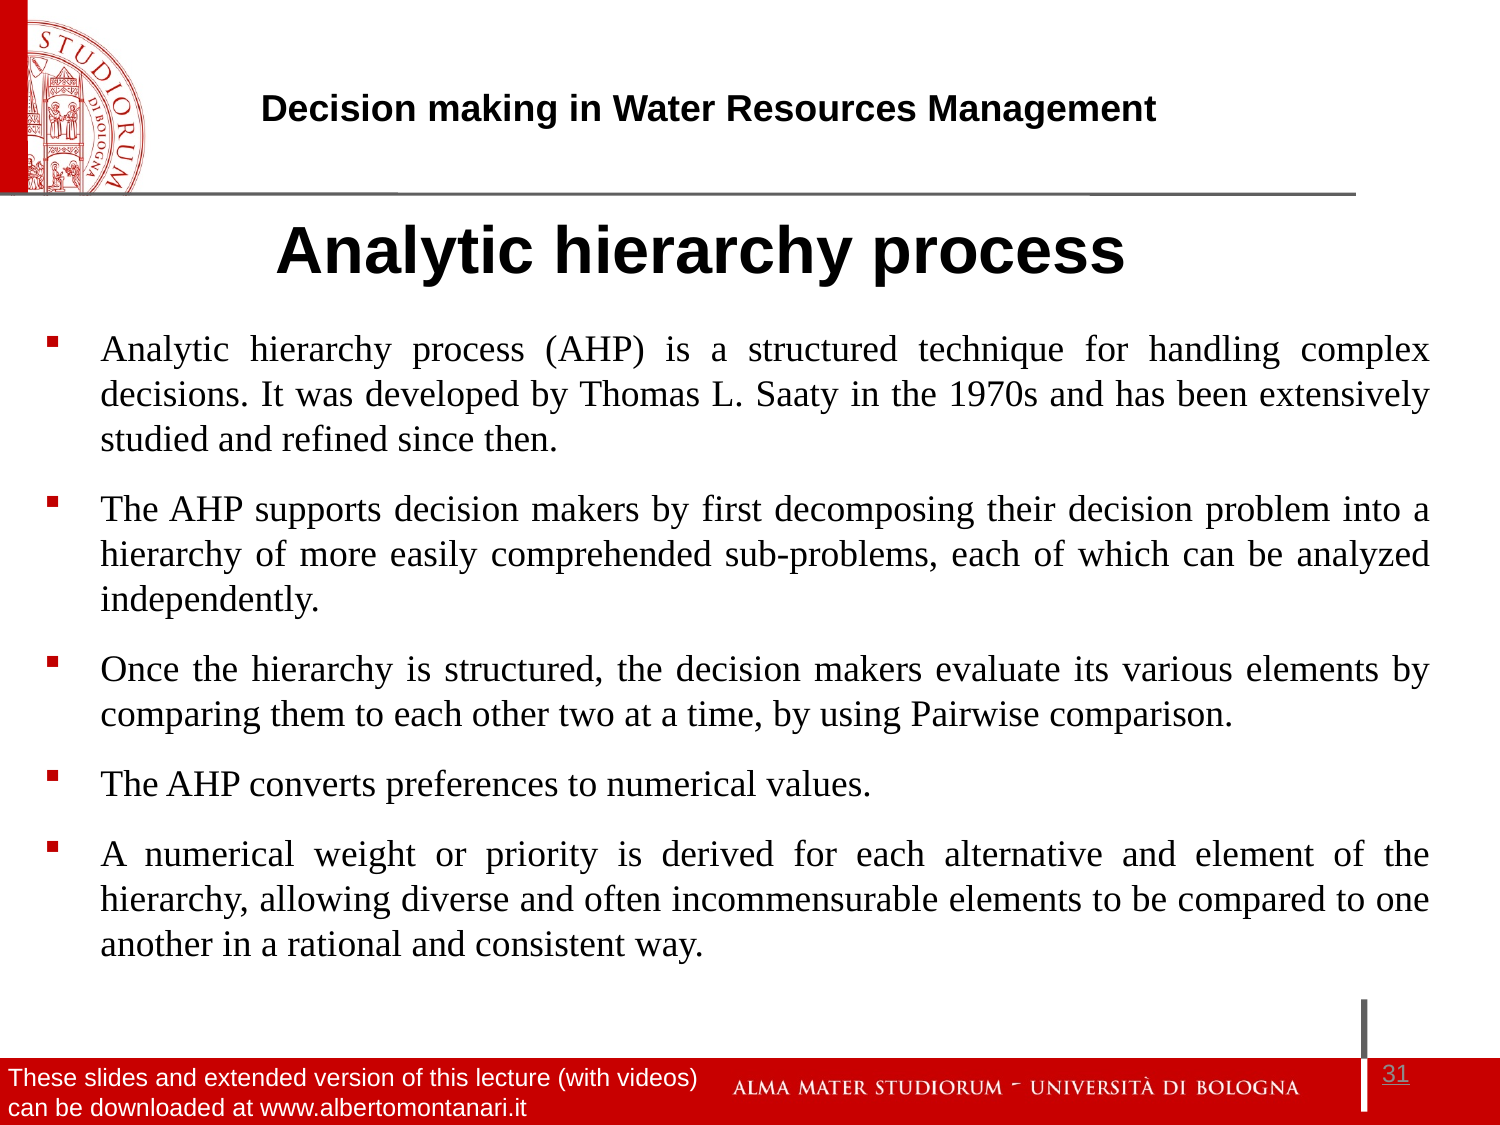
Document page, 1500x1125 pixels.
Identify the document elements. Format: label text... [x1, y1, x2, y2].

picture [0, 1058, 1500, 1125]
list Analytic hierarchy process (AHP) is a structured technique for handling complex decisions. It was developed by Thomas L. Saaty in the 1970s and has been extensively studied and refined since then. The AHP supports decision makers by first decomposing their decision problem into a hierarchy of more easily comprehended sub-problems, each of which can be analyzed independently. Once the hierarchy is structured, the decision makers evaluate its various elements by comparing them to each other two at a time, by using Pairwise comparison. The AHP converts preferences to numerical values. A numerical weight or priority is derived for each alternative and element of the hierarchy, allowing diverse and often incommensurable elements to be compared to one another in a rational and consistent way. [29, 316, 1447, 972]
picture [28, 16, 151, 192]
text_box Analytic hierarchy process [105, 199, 1298, 294]
slide_number 31 [1074, 1042, 1425, 1103]
